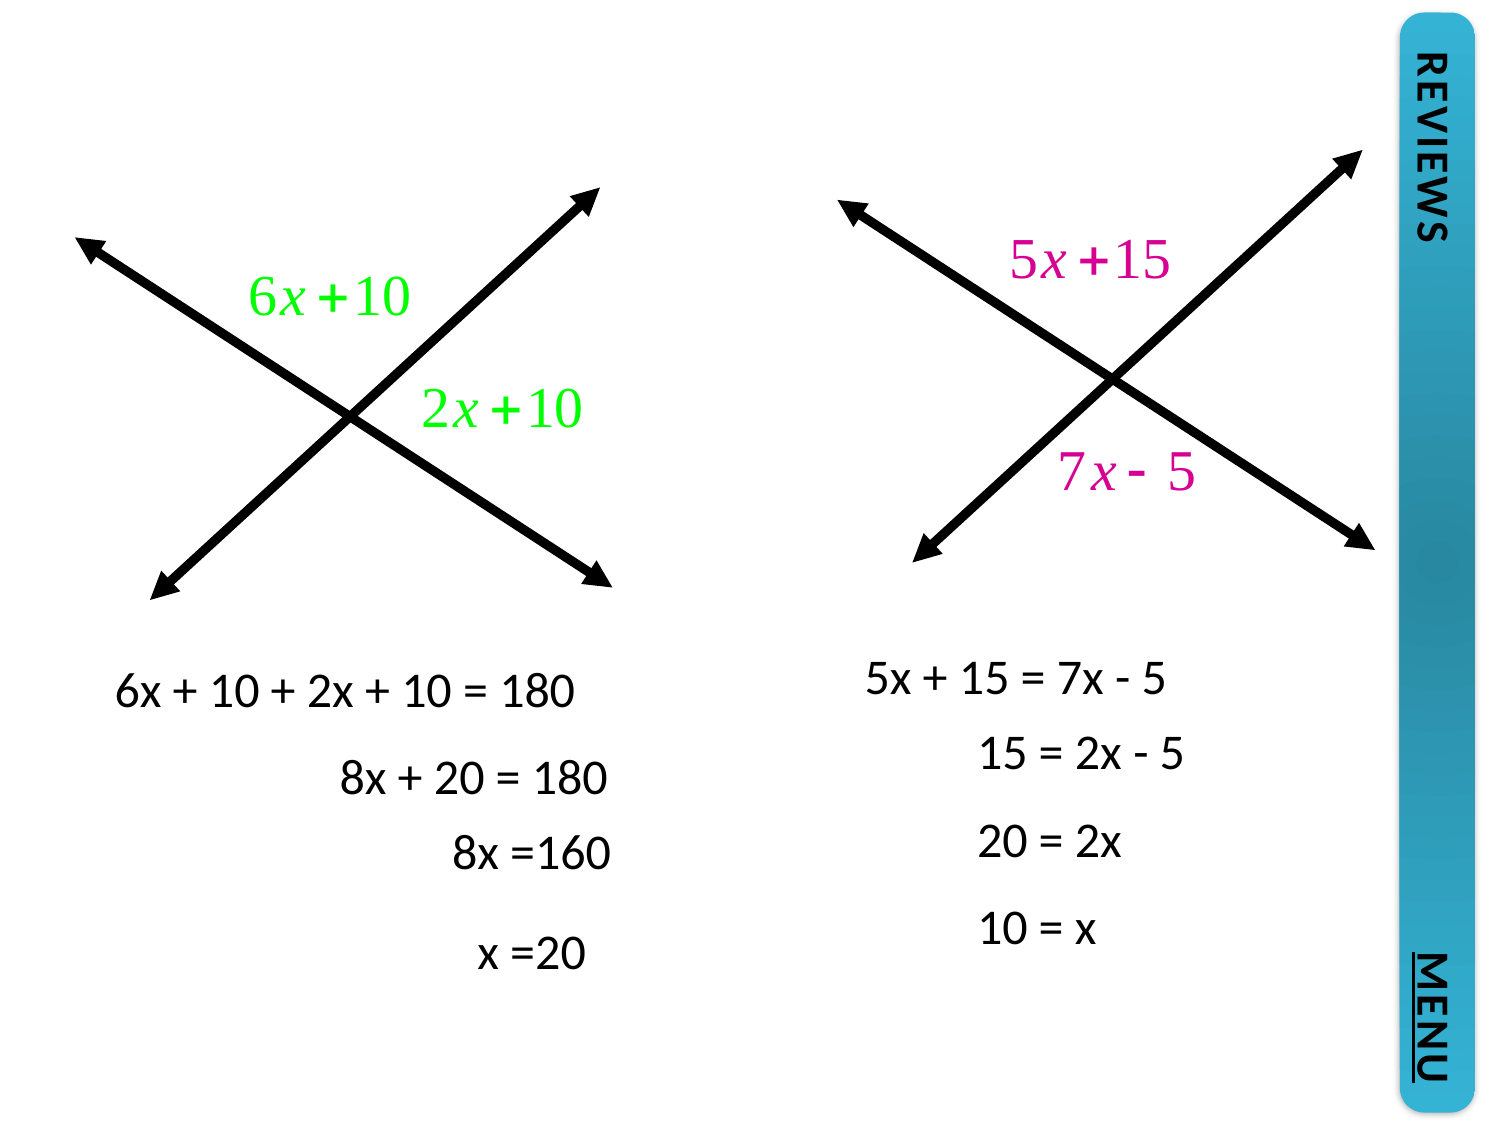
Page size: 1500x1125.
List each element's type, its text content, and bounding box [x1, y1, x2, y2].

text_box x =20 [462, 912, 825, 988]
text_box [150, 187, 601, 601]
text_box 10 = x [962, 887, 1325, 963]
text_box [412, 374, 591, 443]
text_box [240, 262, 419, 331]
text_box 20 = 2x [962, 799, 1325, 875]
text_box 5x + 15 = 7x - 5 [849, 637, 1450, 713]
text_box [1399, 12, 1475, 1113]
text_box 15 = 2x - 5 [962, 712, 1325, 788]
text_box [912, 439, 1046, 563]
text_box [1050, 149, 1363, 436]
text_box 8x + 20 = 180 [324, 737, 688, 813]
text_box [350, 417, 613, 588]
text_box REVIEWS MENU [1401, 37, 1471, 1099]
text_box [1049, 437, 1205, 505]
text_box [1002, 224, 1182, 293]
text_box [1208, 441, 1375, 550]
text_box [837, 199, 1112, 379]
text_box [75, 237, 350, 417]
text_box 6x + 10 + 2x + 10 = 180 [99, 649, 700, 725]
text_box 8x =160 [437, 812, 800, 888]
